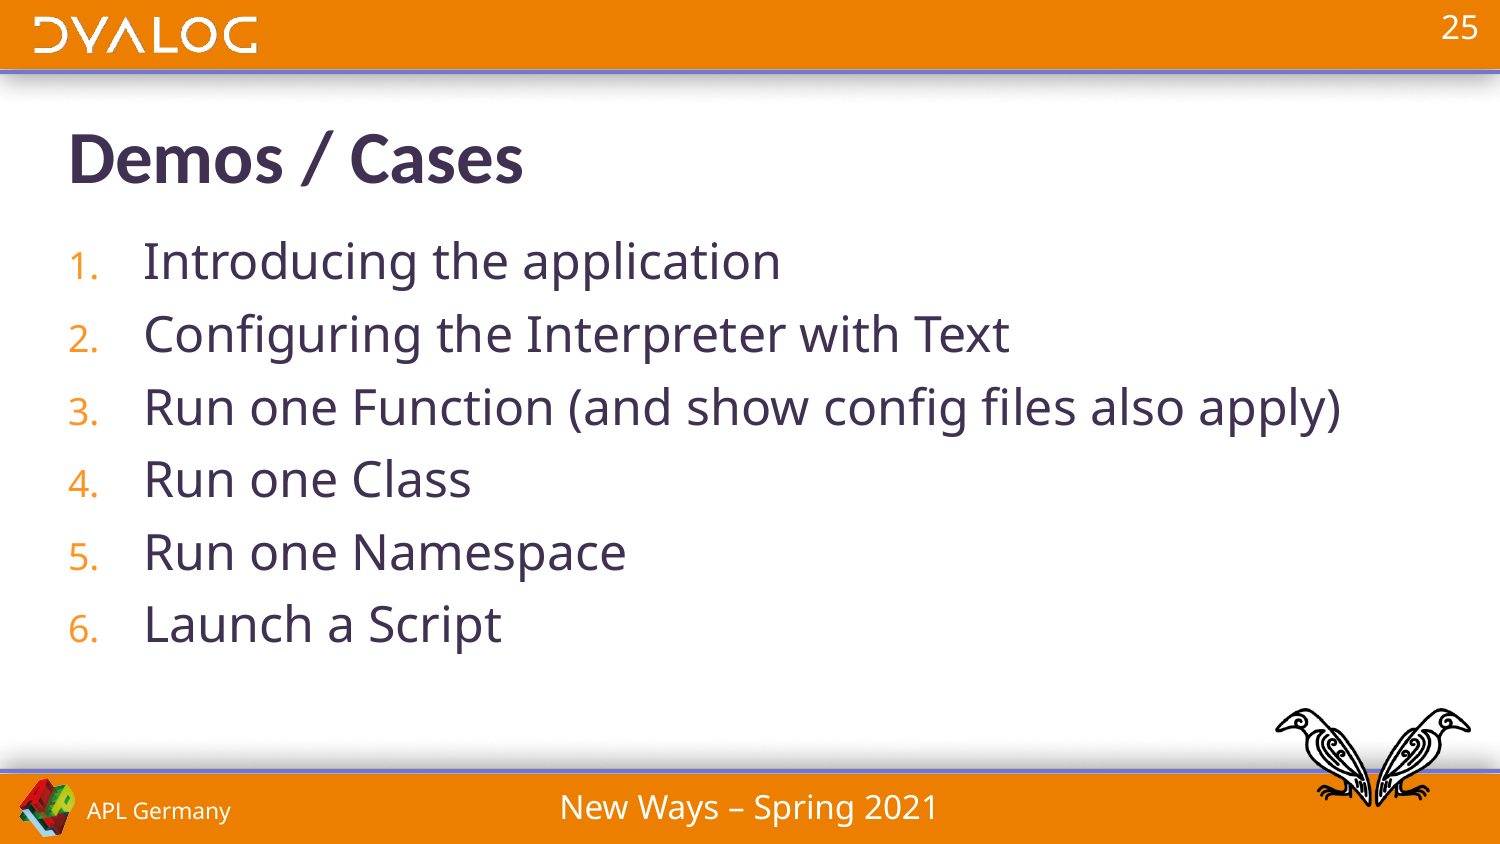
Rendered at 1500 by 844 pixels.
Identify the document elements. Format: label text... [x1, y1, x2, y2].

title Demos / Cases [53, 104, 1444, 202]
picture [0, 0, 1500, 108]
picture [0, 708, 1500, 844]
list Introducing the application Configuring the Interpreter with Text Run one Function (and show config files also apply) Run one Class Run one Namespace Launch a Script [53, 222, 1444, 740]
